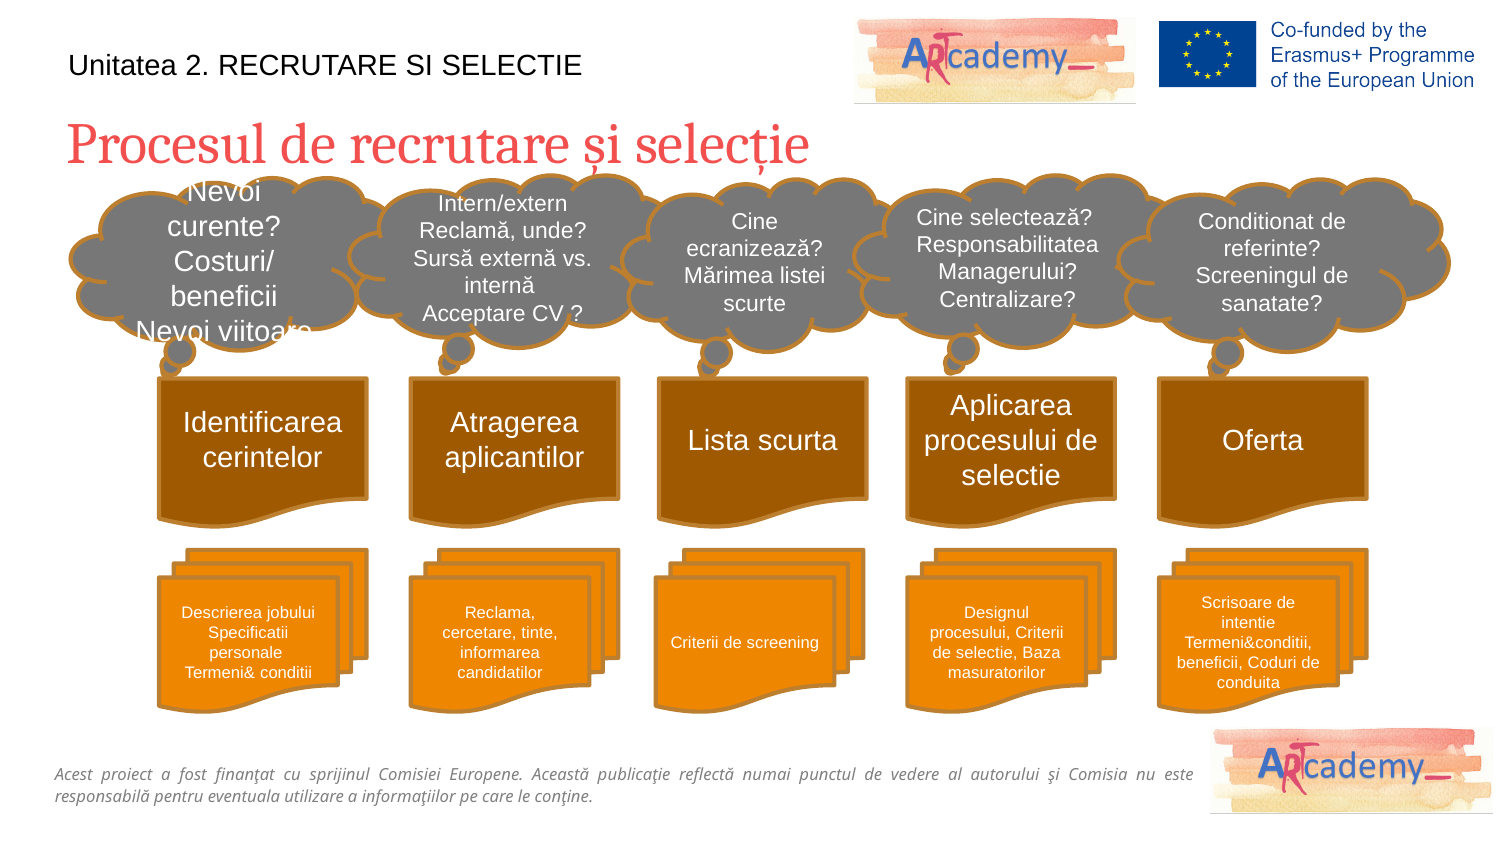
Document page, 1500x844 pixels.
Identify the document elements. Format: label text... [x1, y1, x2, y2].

text_box Oferta [1156, 376, 1369, 529]
title Procesul de recrutare și selecție [51, 89, 1449, 167]
picture [1210, 709, 1493, 844]
text_box Conditionat de referinte? Screeningul de sanatate? [1116, 177, 1452, 380]
text_box Reclama, cercetare, tinte, informarea candidatilor [408, 547, 621, 714]
text_box Lista scurta [656, 376, 869, 529]
text_box Acest proiect a fost finanţat cu sprijinul Comisiei Europene. Această publicaţie reflectă numai punctul de vedere al autorului şi Comisia nu este responsabilă pentru eventuala utilizare a informaţiilor pe care le conţine. [39, 754, 1205, 808]
text_box Intern/extern Reclamă, unde? Sursă externă vs. internă Acceptare CV ? [347, 173, 661, 376]
text_box Unitatea 2. RECRUTARE SI SELECTIE [53, 39, 654, 89]
text_box Criterii de screening [653, 547, 866, 714]
text_box Aplicarea procesului de selectie [905, 376, 1117, 529]
text_box Cine selectează? Responsabilitatea Managerului? Centralizare? [852, 173, 1164, 376]
text_box Cine ecranizează? Mărimea listei scurte [619, 177, 890, 380]
text_box Scrisoare de intentie Termeni&conditii, beneficii, Coduri de conduita [1156, 547, 1369, 714]
picture [854, 0, 1137, 134]
text_box Atragerea aplicantilor [408, 376, 621, 529]
text_box Designul procesului, Criterii de selectie, Baza masuratorilor [905, 547, 1117, 714]
text_box Identificarea cerintelor [156, 376, 369, 529]
picture [1158, 21, 1474, 91]
text_box Nevoi curente? Costuri/ beneficii Nevoi viitoare [68, 175, 384, 379]
text_box Descrierea jobului Specificatii personale Termeni& conditii [156, 547, 369, 714]
